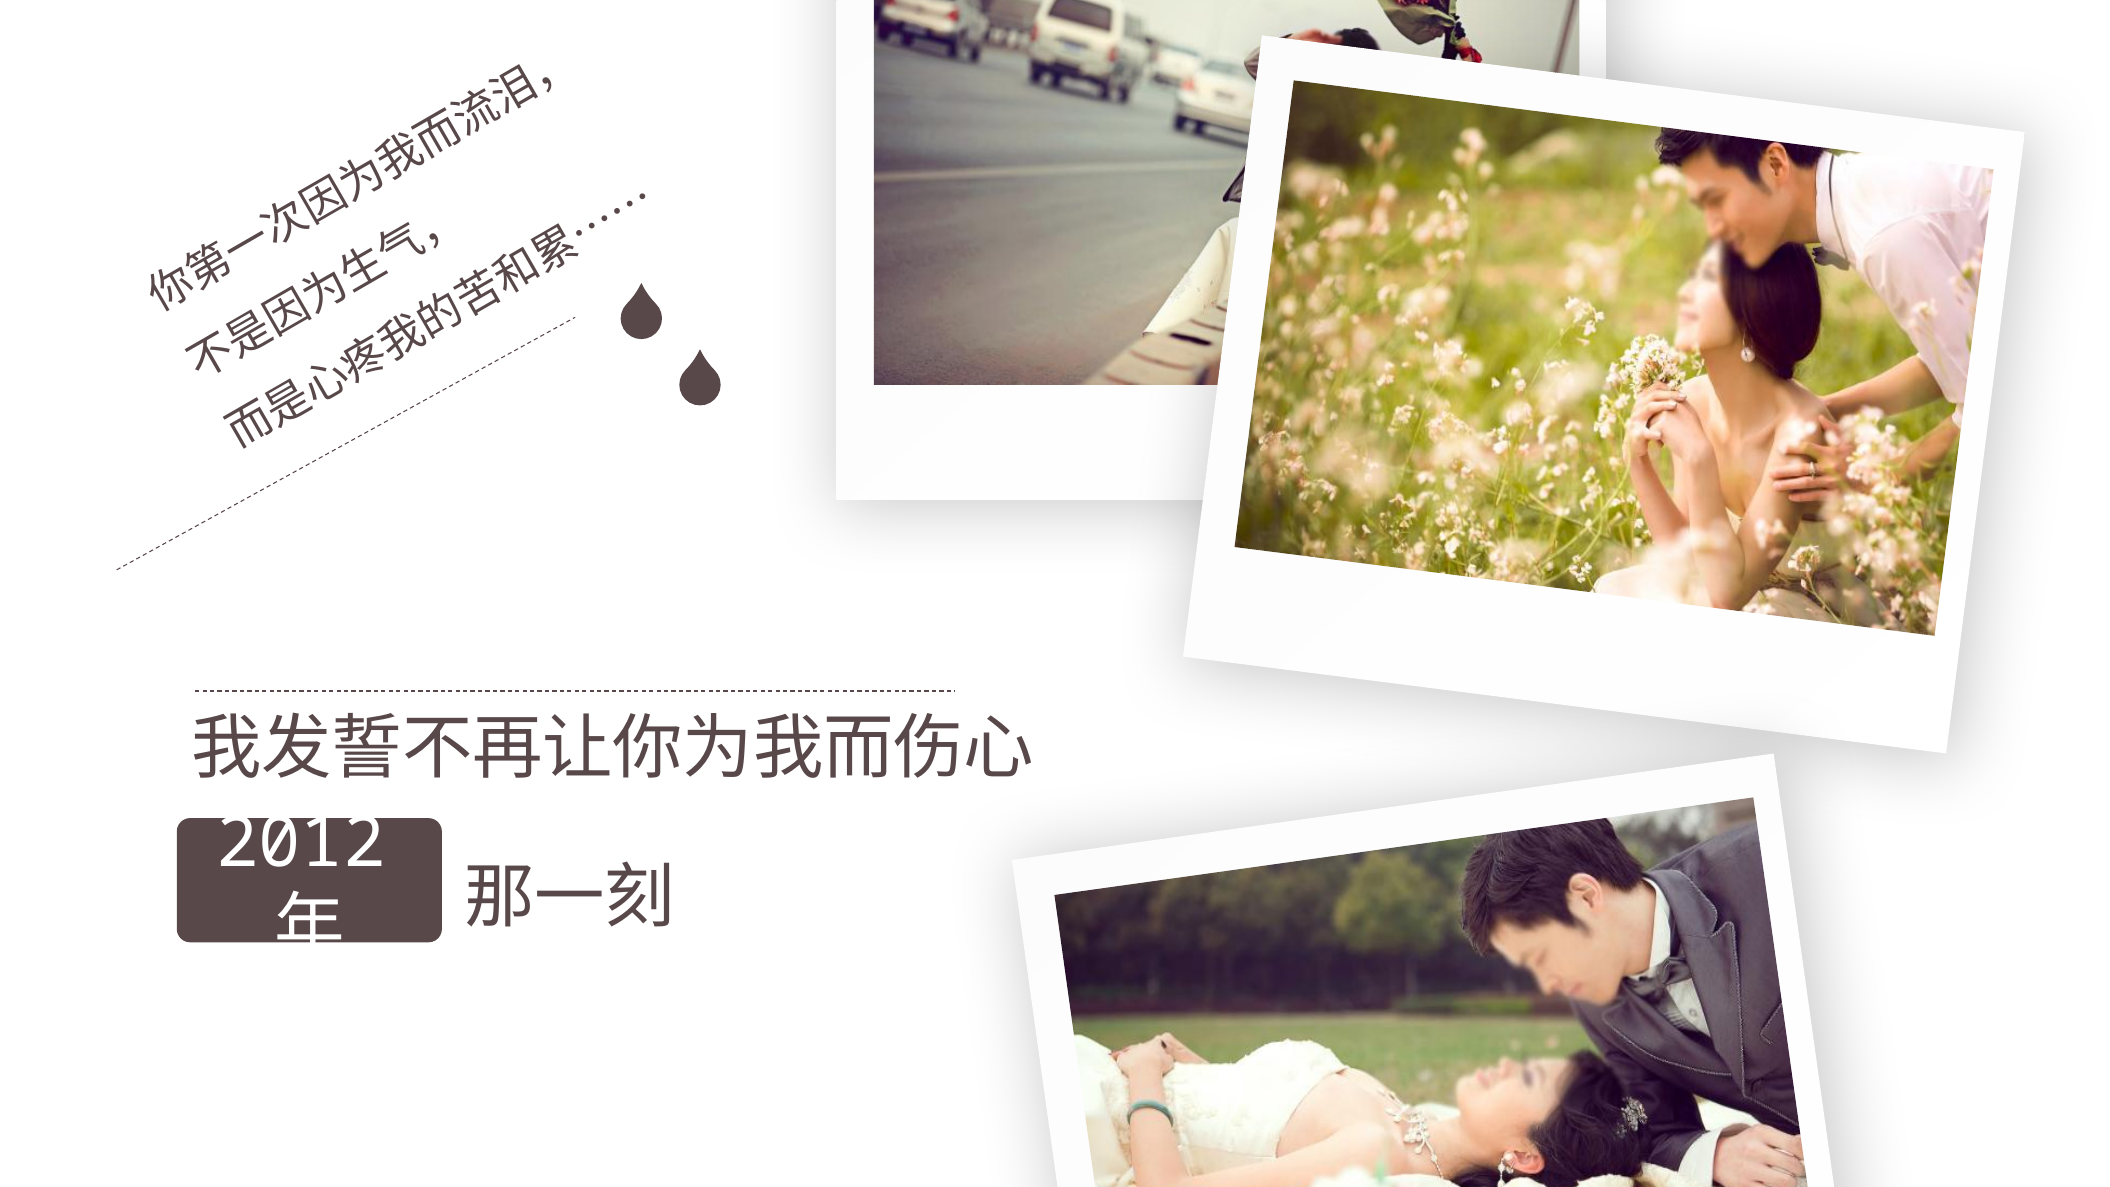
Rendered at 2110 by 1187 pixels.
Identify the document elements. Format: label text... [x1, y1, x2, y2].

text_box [116, 317, 576, 570]
text_box 你第一次因为我而流泪， 不是因为生气， 而是心疼我的苦和累…… [108, 0, 726, 317]
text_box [1051, 803, 1821, 1187]
text_box 我发誓不再让你为我而伤心 [176, 694, 1202, 794]
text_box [1219, 81, 1989, 708]
text_box 那一刻 [449, 843, 728, 943]
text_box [836, 0, 1606, 500]
text_box 2012年 [175, 816, 443, 944]
text_box [620, 282, 663, 340]
picture [1989, 168, 1994, 207]
text_box [679, 349, 721, 406]
picture [1713, 797, 1755, 803]
